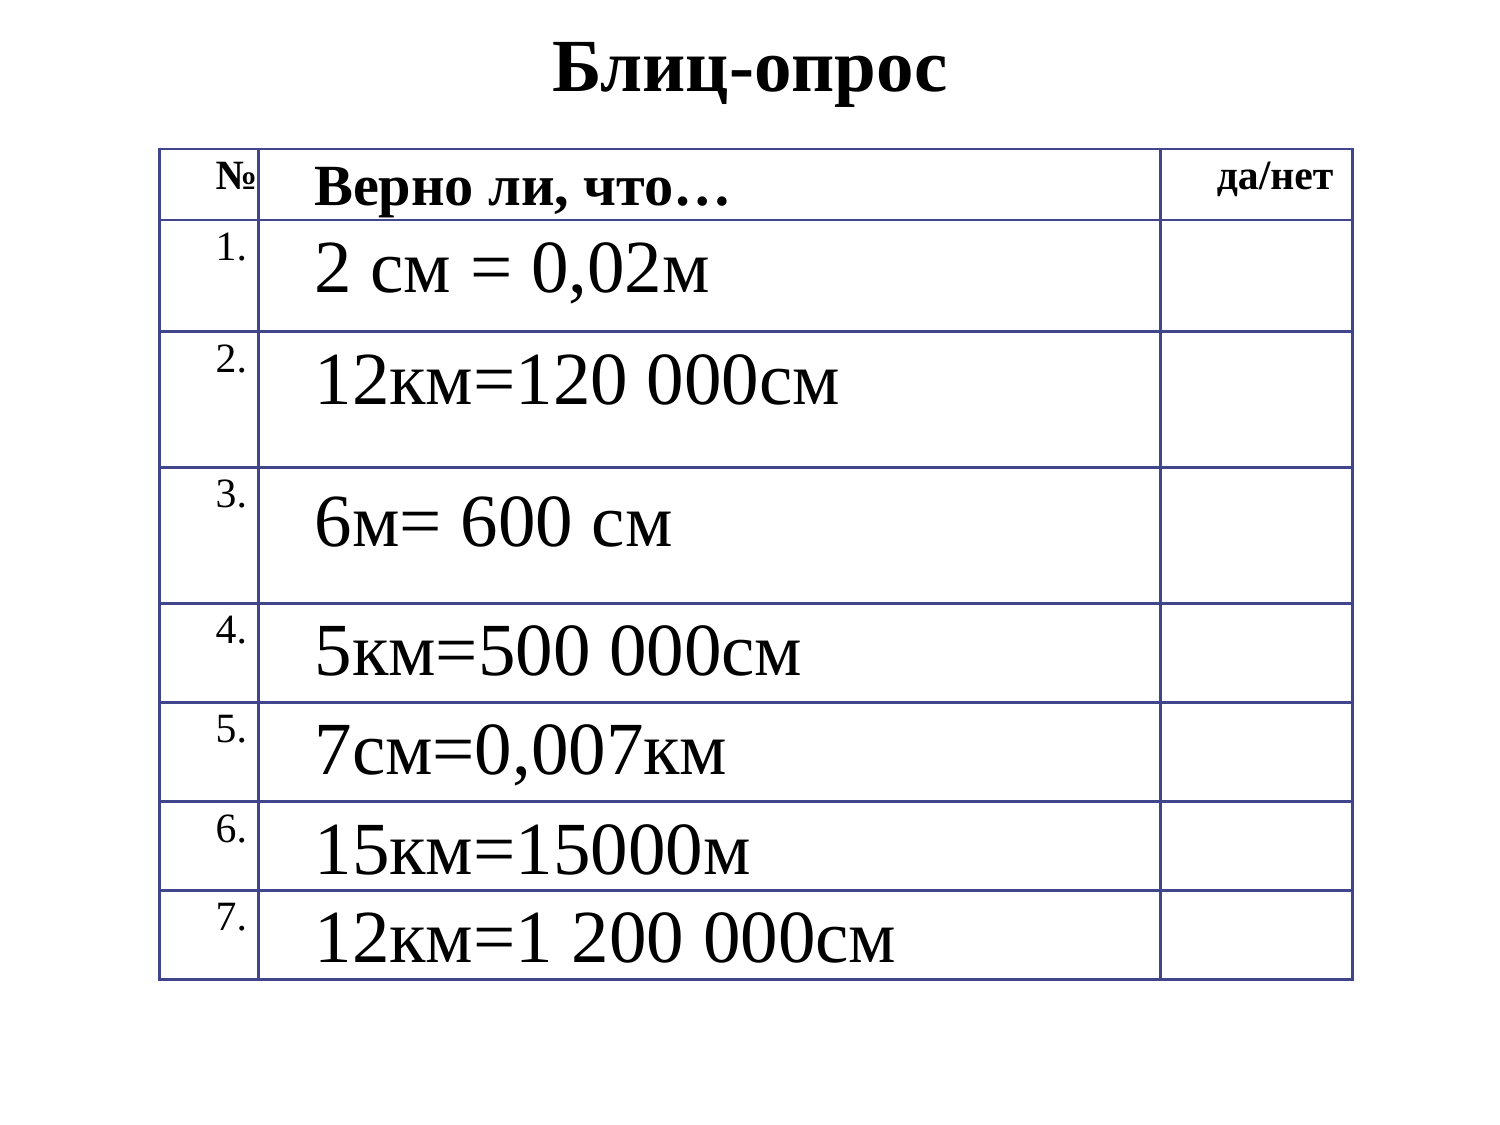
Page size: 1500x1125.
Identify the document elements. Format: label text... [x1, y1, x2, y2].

table_cell 7. [161, 892, 257, 978]
table_cell [1162, 333, 1351, 466]
table_cell [1162, 605, 1351, 701]
table_header Верно ли, что… [260, 150, 1159, 219]
table_header № [161, 150, 257, 219]
table_cell 6м= 600 см [260, 469, 1159, 602]
table_cell [1162, 221, 1351, 330]
title Блиц-опрос [75, 45, 1425, 79]
table_cell 5. [161, 704, 257, 800]
table_header да/нет [1162, 150, 1351, 219]
table_cell 1. [161, 221, 257, 330]
table_cell 12км=120 000см [260, 333, 1159, 466]
table_cell 5км=500 000см [260, 605, 1159, 701]
table_cell 3. [161, 469, 257, 602]
table_cell [1162, 704, 1351, 800]
table_cell 12км=1 200 000см [260, 892, 1159, 978]
table_cell [1162, 469, 1351, 602]
table_cell 4. [161, 605, 257, 701]
table_cell 2 см = 0,02м [260, 221, 1159, 330]
table_cell 7см=0,007км [260, 704, 1159, 800]
table_cell [1162, 892, 1351, 978]
table_cell [1162, 803, 1351, 889]
table_cell 6. [161, 803, 257, 889]
table_cell 15км=15000м [260, 803, 1159, 889]
table_cell 2. [161, 333, 257, 466]
